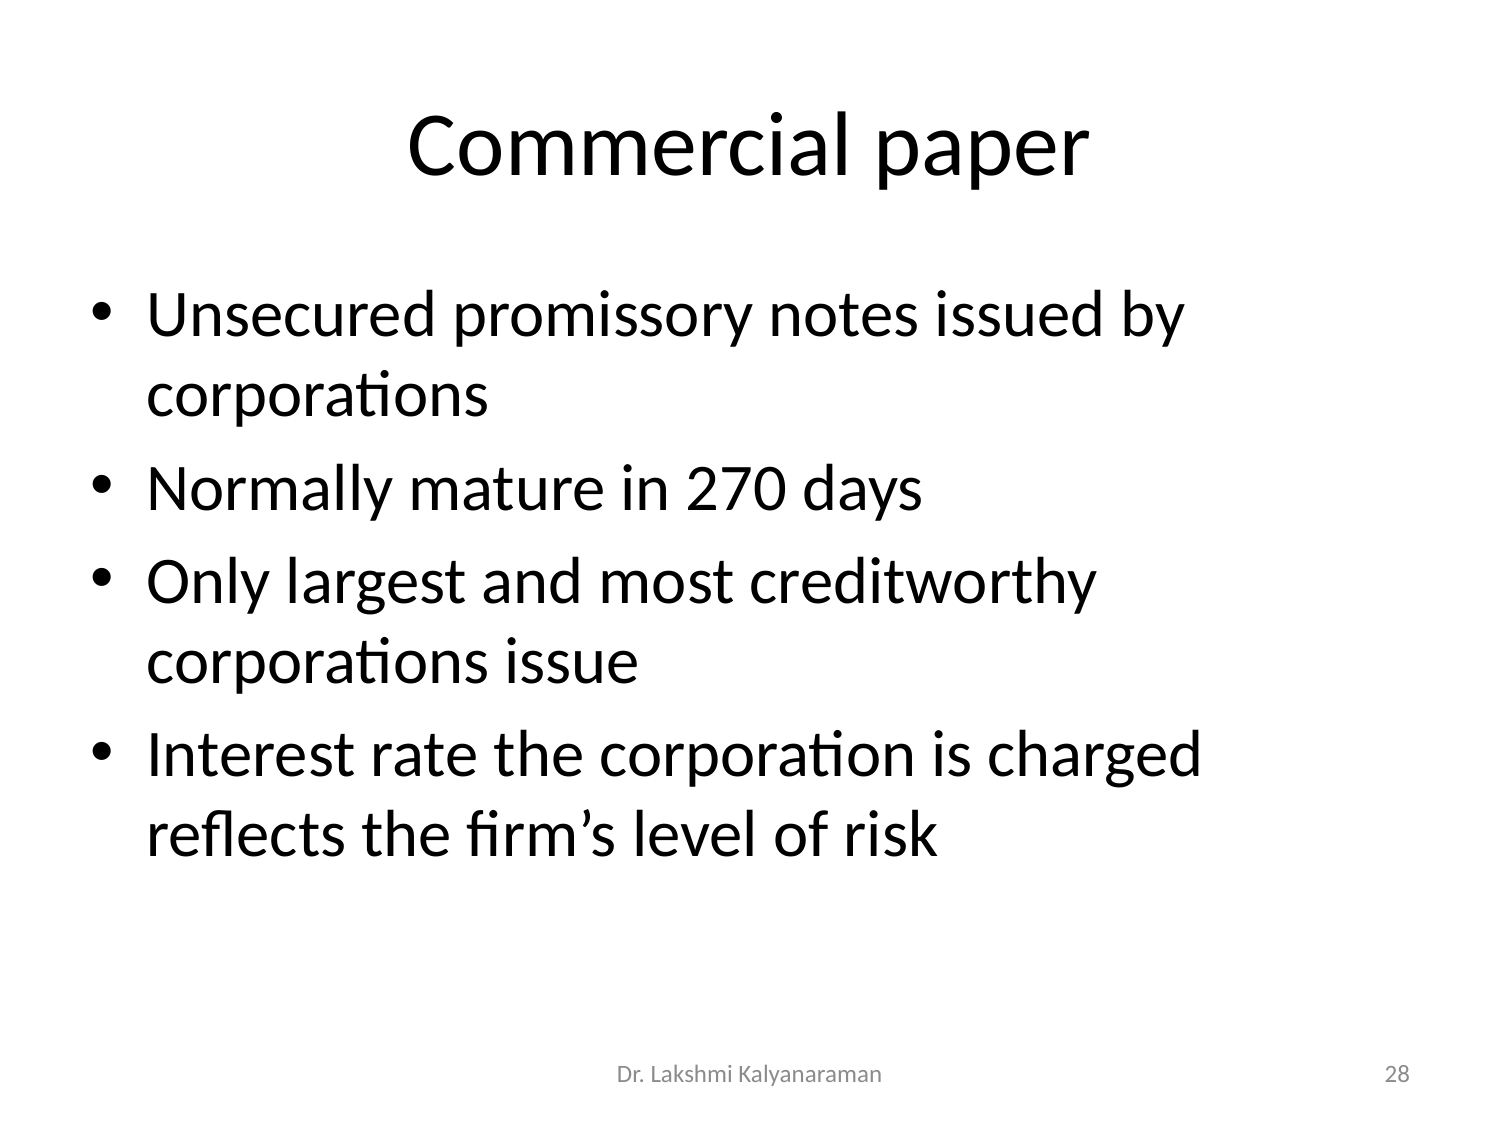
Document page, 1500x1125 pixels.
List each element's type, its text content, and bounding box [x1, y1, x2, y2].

list Unsecured promissory notes issued by corporations Normally mature in 270 days Only largest and most creditworthy corporations issue Interest rate the corporation is charged reflects the firm’s level of risk [75, 262, 1425, 1005]
title Commercial paper [75, 45, 1425, 233]
footer Dr. Lakshmi Kalyanaraman [512, 1042, 988, 1103]
slide_number 28 [1074, 1042, 1425, 1103]
